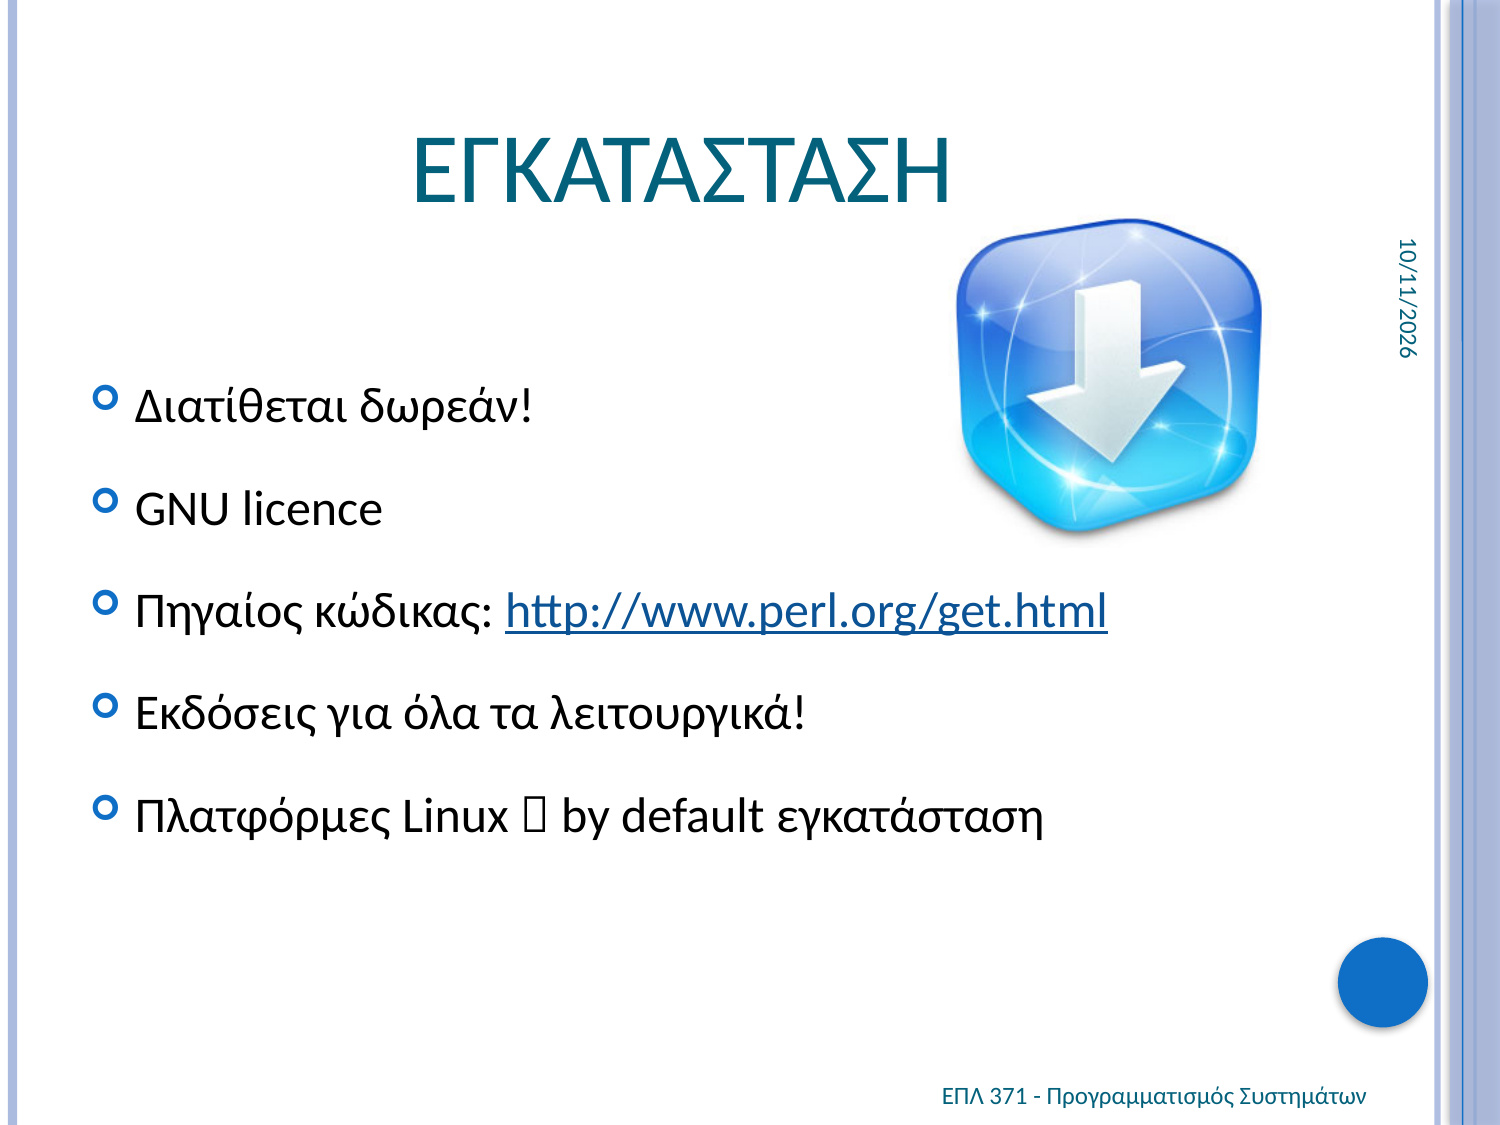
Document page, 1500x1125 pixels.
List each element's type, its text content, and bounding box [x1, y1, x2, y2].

title ΕΓΚΑΤΑΣΤΑΣΗ [194, 42, 1171, 231]
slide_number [1378, 43, 1442, 374]
picture [938, 204, 1283, 548]
list Διατίθεται δωρεάν! GNU licence Πηγαίος κώδικας: http://www.perl.org/get.html Εκδόσεις για όλα τα λειτουργικά! Πλατφόρμες Linux  by default εγκατάσταση [75, 262, 1353, 1062]
footer ΕΠΛ 371 - Προγραμματισμός Συστημάτων [927, 1065, 1453, 1125]
